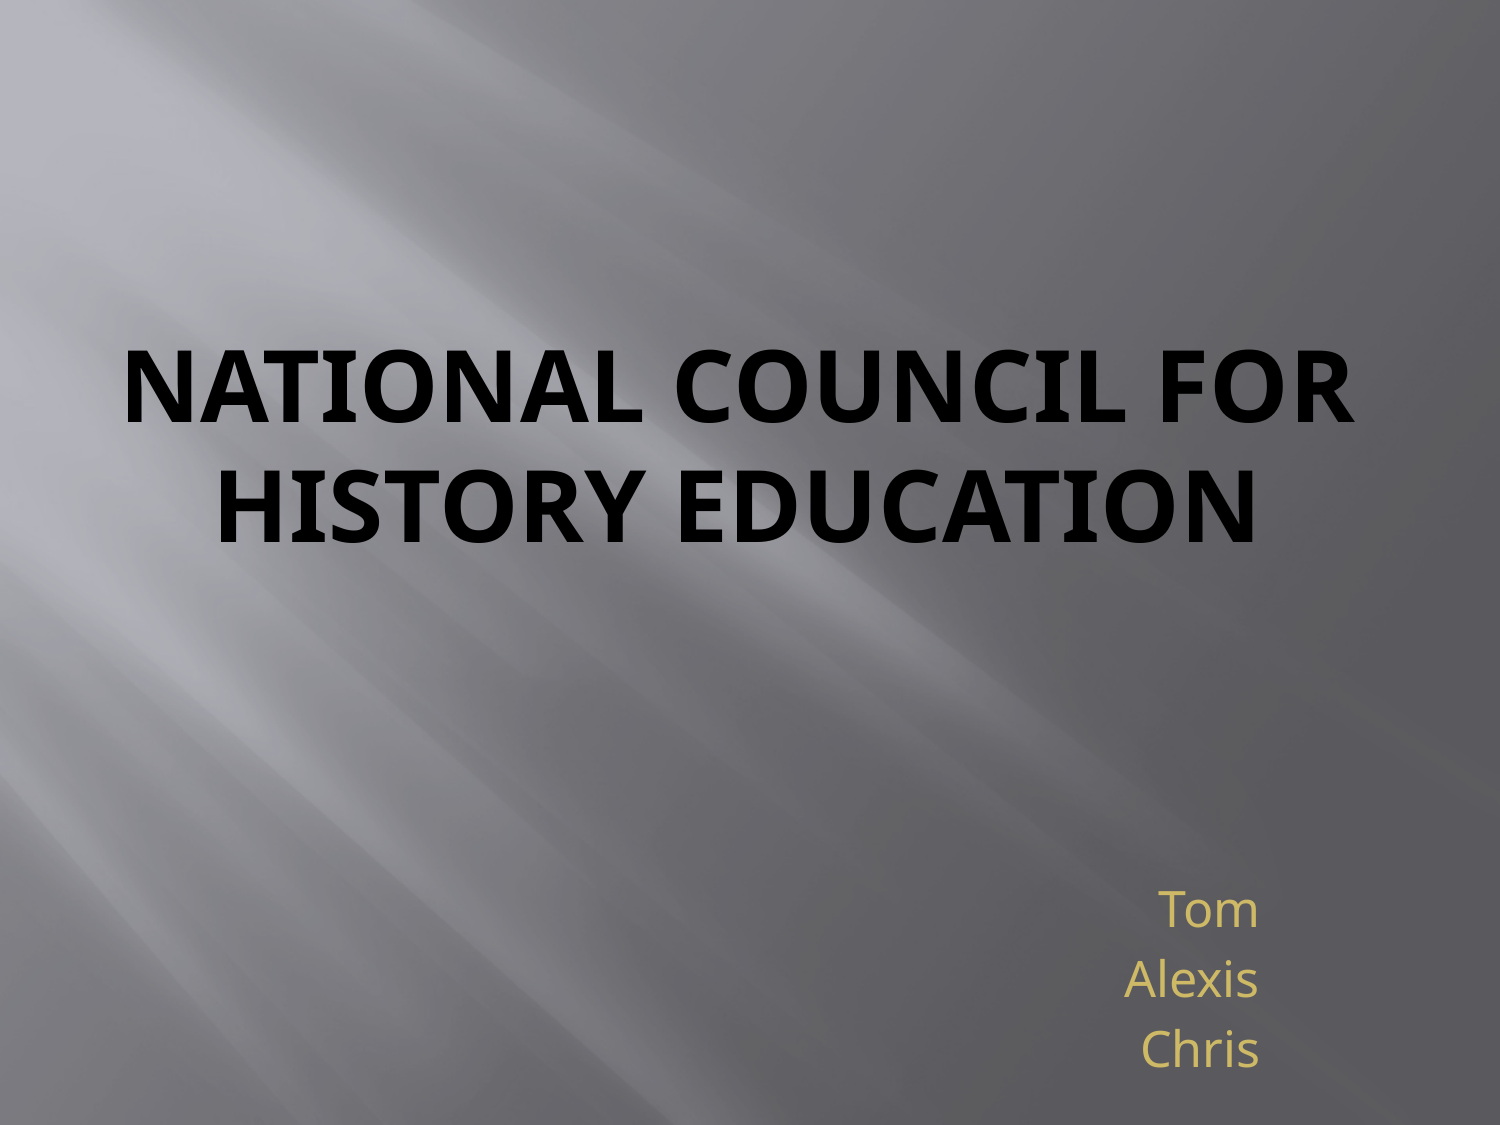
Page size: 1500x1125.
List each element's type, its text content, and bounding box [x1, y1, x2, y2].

title National Council for History Education [62, 262, 1413, 563]
subtitle Tom Alexis Chris [225, 800, 1275, 1088]
